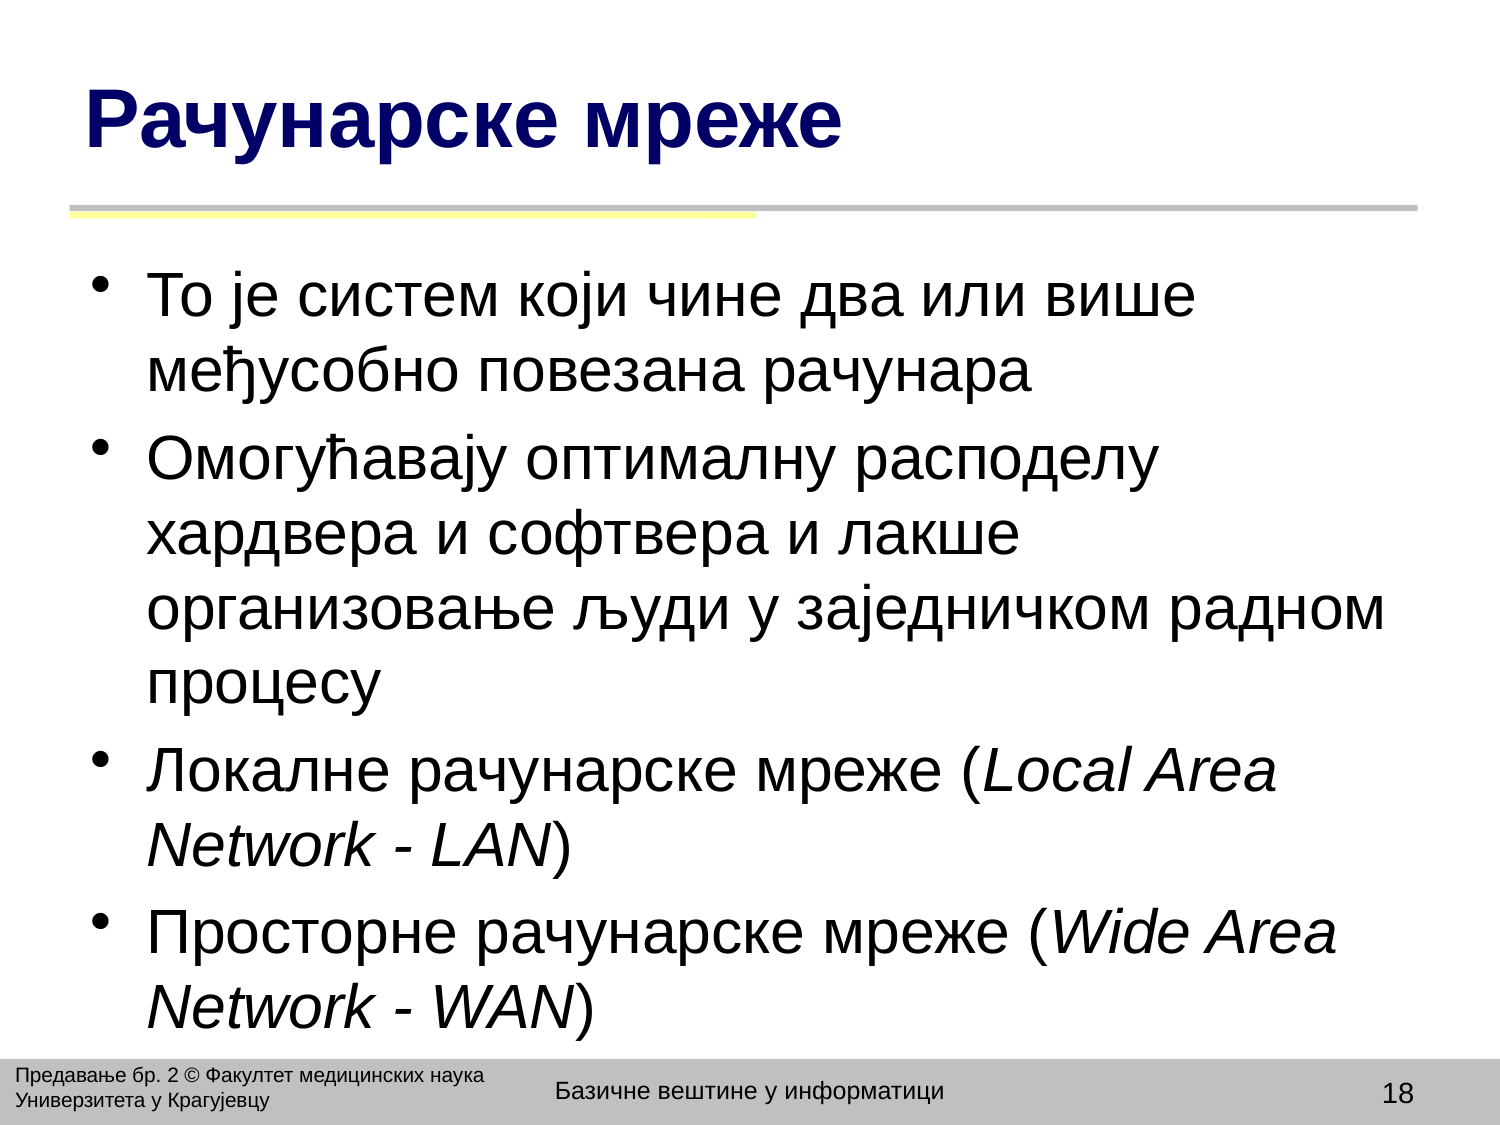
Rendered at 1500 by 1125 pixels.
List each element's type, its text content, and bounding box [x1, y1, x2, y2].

title Рачунарске мреже [69, 19, 1426, 208]
slide_number 18 [1079, 1066, 1430, 1125]
list То је систем који чине два или више међусобно повезана рачунара Омогућавају оптималну расподелу хардвера и софтвера и лакше организовање људи у заједничком радном процесу Локалне рачунарске мреже (Local Area Network - LAN) Просторне рачунарске мреже (Wide Area Network - WAN) [74, 246, 1426, 1023]
slide_number Предавање бр. 2 © Факултет медицинских наука Универзитета у Крагујевцу [0, 1053, 607, 1108]
footer Базичне вештине у информатици [512, 1066, 988, 1125]
